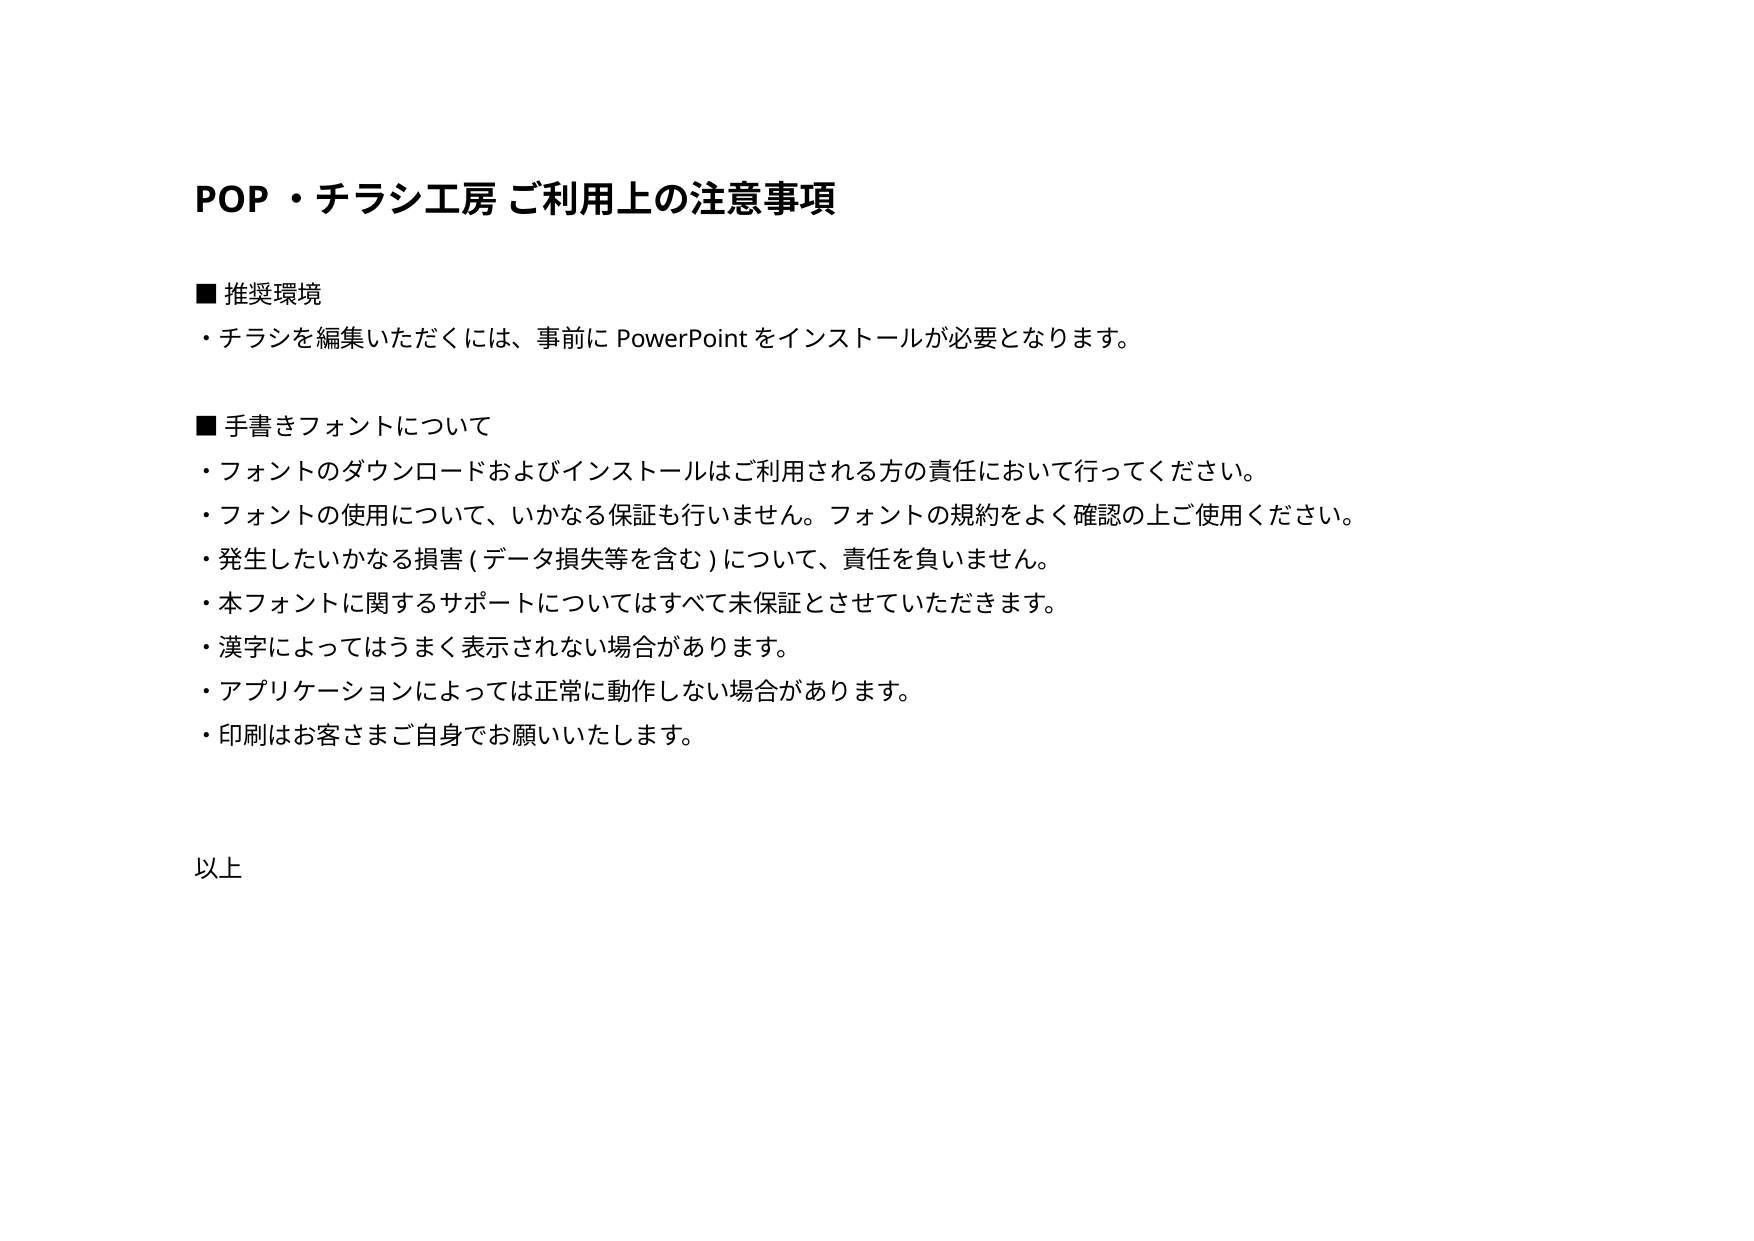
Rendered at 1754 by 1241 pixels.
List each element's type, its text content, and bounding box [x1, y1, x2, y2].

text_box POP・チラシ工房 ご利用上の注意事項 ■推奨環境 ・チラシを編集いただくには、事前にPowerPointをインストールが必要となります。 ■手書きフォントについて ・フォントのダウンロードおよびインストールはご利用される方の責任において行ってください。 ・フォントの使用について、いかなる保証も行いません。フォントの規約をよく確認の上ご使用ください。 ・発生したいかなる損害(データ損失等を含む)について、責任を負いません。 ・本フォントに関するサポートについてはすべて未保証とさせていただきます。 ・漢字によってはうまく表示されない場合があります。 ・アプリケーションによっては正常に動作しない場合があります。 ・印刷はお客さまご自身でお願いいたします。 以上 [178, 146, 1584, 518]
